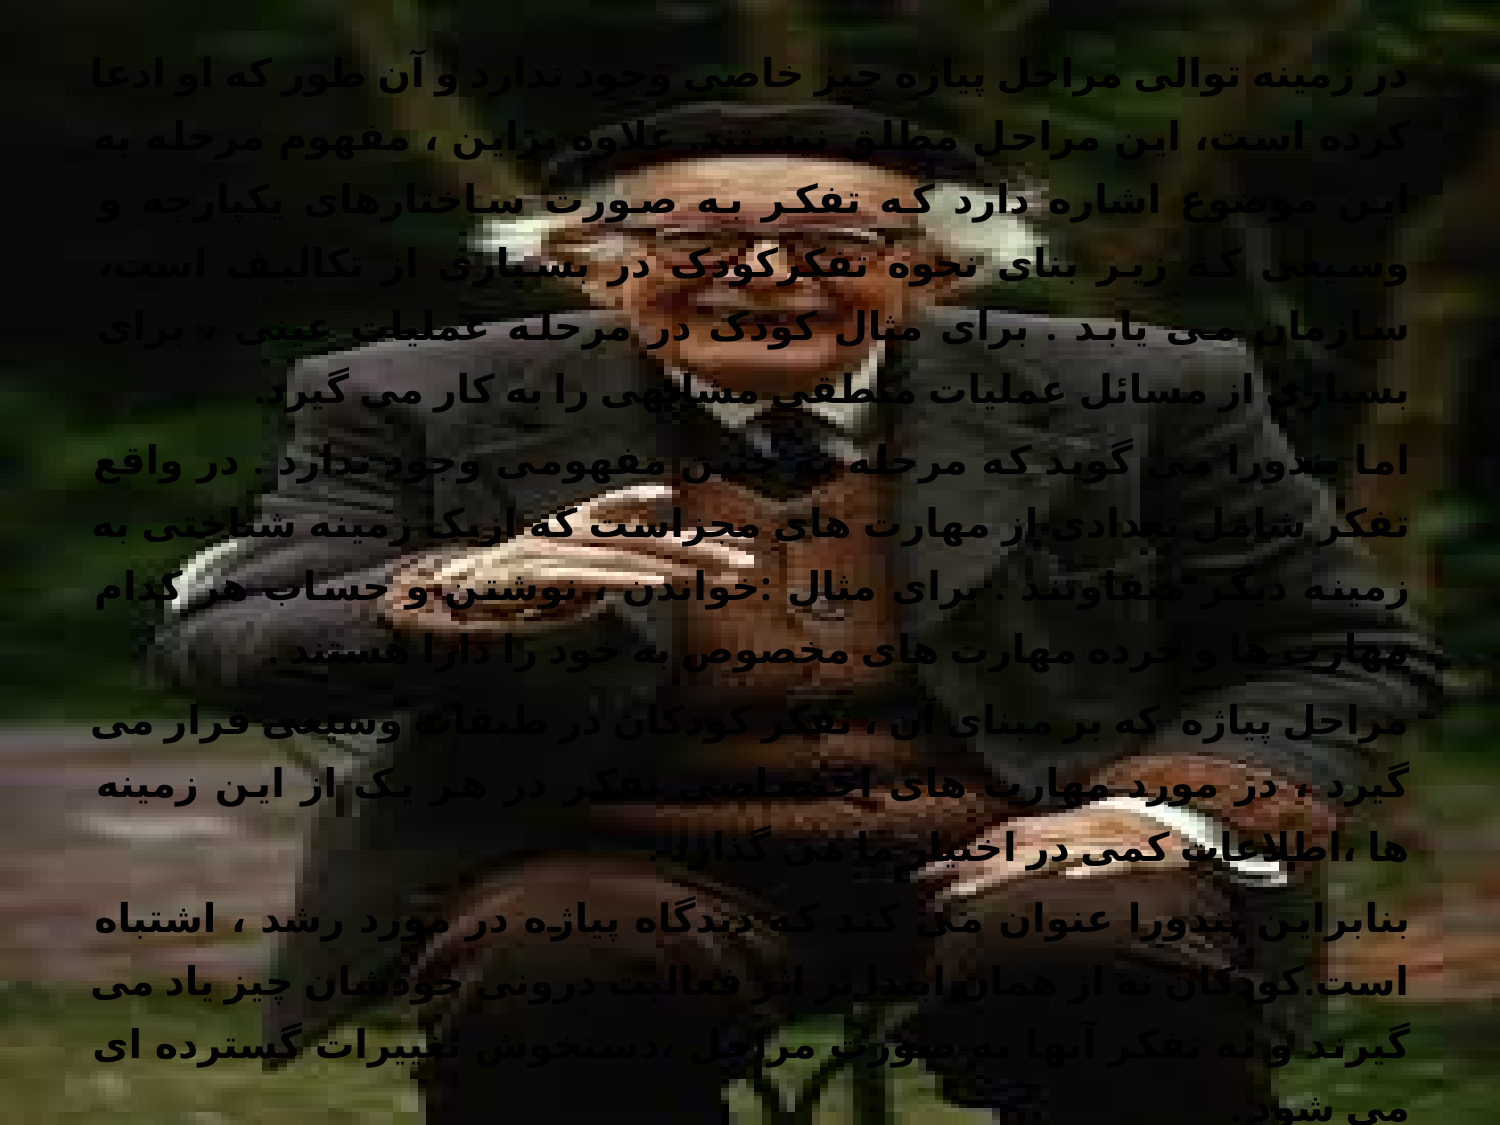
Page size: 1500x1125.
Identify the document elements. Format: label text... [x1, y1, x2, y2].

list در زمینه توالی مراحل پیاژه چیز خاصی وجود ندارد و آن طور که او ادعا کرده است، این مراحل مطلق نیستند. علاوه براین ، مفهوم مرحله به این موضوع اشاره دارد که تفکر به صورت ساختارهای یکپارچه و وسیعی که زیر بنای نحوه تفکرکودک در بسیاری از تکالیف است، سازمان می یابد . برای مثال کودک در مرحله عملیات عینی ، برای بسیاری از مسائل ‌‌‌عملیات منطقی مشابهی را به کار می گیرد. اما بندورا می گوید که مرحله به چنین مفهومی وجود ندارد . در واقع تفکر شامل تعدادی از مهارت های مجزاست که ازیک زمینه شناختی به زمینه دیگر متفاوتند . برای مثال :خواندن ، نوشتن و حساب هر کدام مهارت ها و خرده مهارت های مخصوص به خود را دارا هستند . مراحل پیاژه که بر مبنای آن ، تفکر کودکان در طبقات وسیعی قرار می گیرد ، در مورد مهارت های اختصاصی تفکر در هر یک از این زمینه ها ،اطلاعات کمی در اختیار ما می گذارد . بنابراین بندورا عنوان می کند که دیدگاه پیاژه در مورد رشد ، اشتباه است.کودکان نه از همان ابتدا بر اثر فعالیت درونی خودشان چیز یاد می گیرند و نه تفکر آنها به صورت مراحل ،دستخوش تغییرات گسترده ای می شود . مخالفت بندورا با پیاژه ، شهرت زیادی دارد . بندورا و همکارانش پاره ای مطالعات کلاسیک انجام دادند تا برتری نظریه خود را نشان دهند. در یکی از این مطالعات ،بندورا و مک دونالد سعی کردند نشان دهند که الگو برداری می تواند مراحل استدلال اخلاقی پیاژه را تغییر دهد. [75, 24, 1425, 1005]
picture [0, 0, 1500, 1125]
